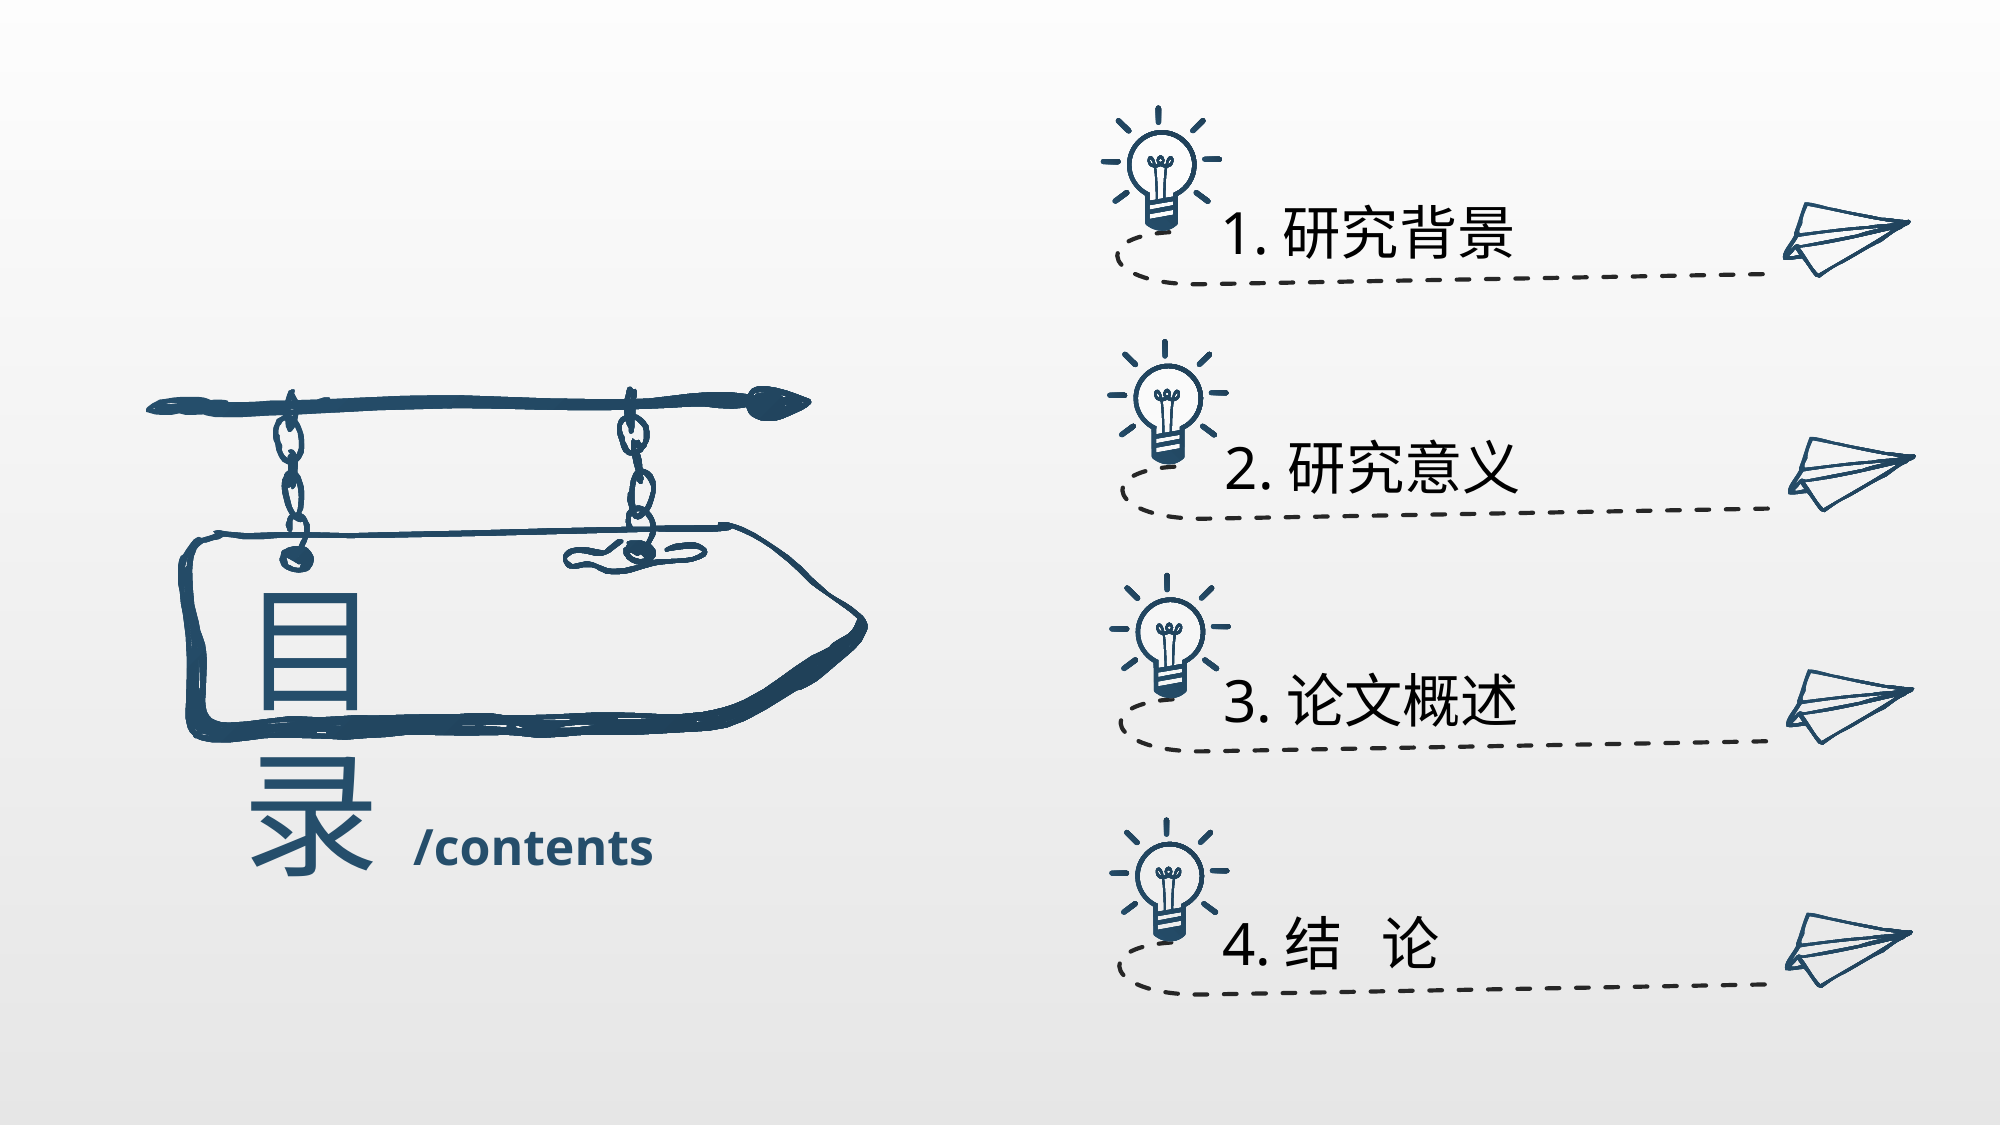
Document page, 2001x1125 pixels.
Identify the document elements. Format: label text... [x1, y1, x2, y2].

text_box [1786, 669, 1915, 745]
text_box [1784, 912, 1913, 988]
text_box [145, 386, 812, 743]
text_box [1118, 942, 1773, 996]
text_box [1788, 436, 1916, 513]
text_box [1100, 105, 1222, 231]
text_box 2.研究意义 [1210, 423, 1725, 509]
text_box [1109, 817, 1230, 942]
text_box 目 录/contents [227, 555, 821, 901]
text_box 1.研究背景 [1205, 189, 1720, 275]
text_box [821, 585, 868, 678]
text_box [1116, 231, 1719, 286]
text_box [1107, 339, 1229, 465]
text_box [1109, 572, 1231, 699]
text_box 3.论文概述 [1208, 656, 1723, 742]
text_box [1720, 270, 1771, 276]
text_box [1119, 699, 1774, 753]
text_box [1782, 202, 1911, 278]
text_box 4.结 论 [1207, 899, 1722, 985]
text_box [1121, 465, 1776, 520]
